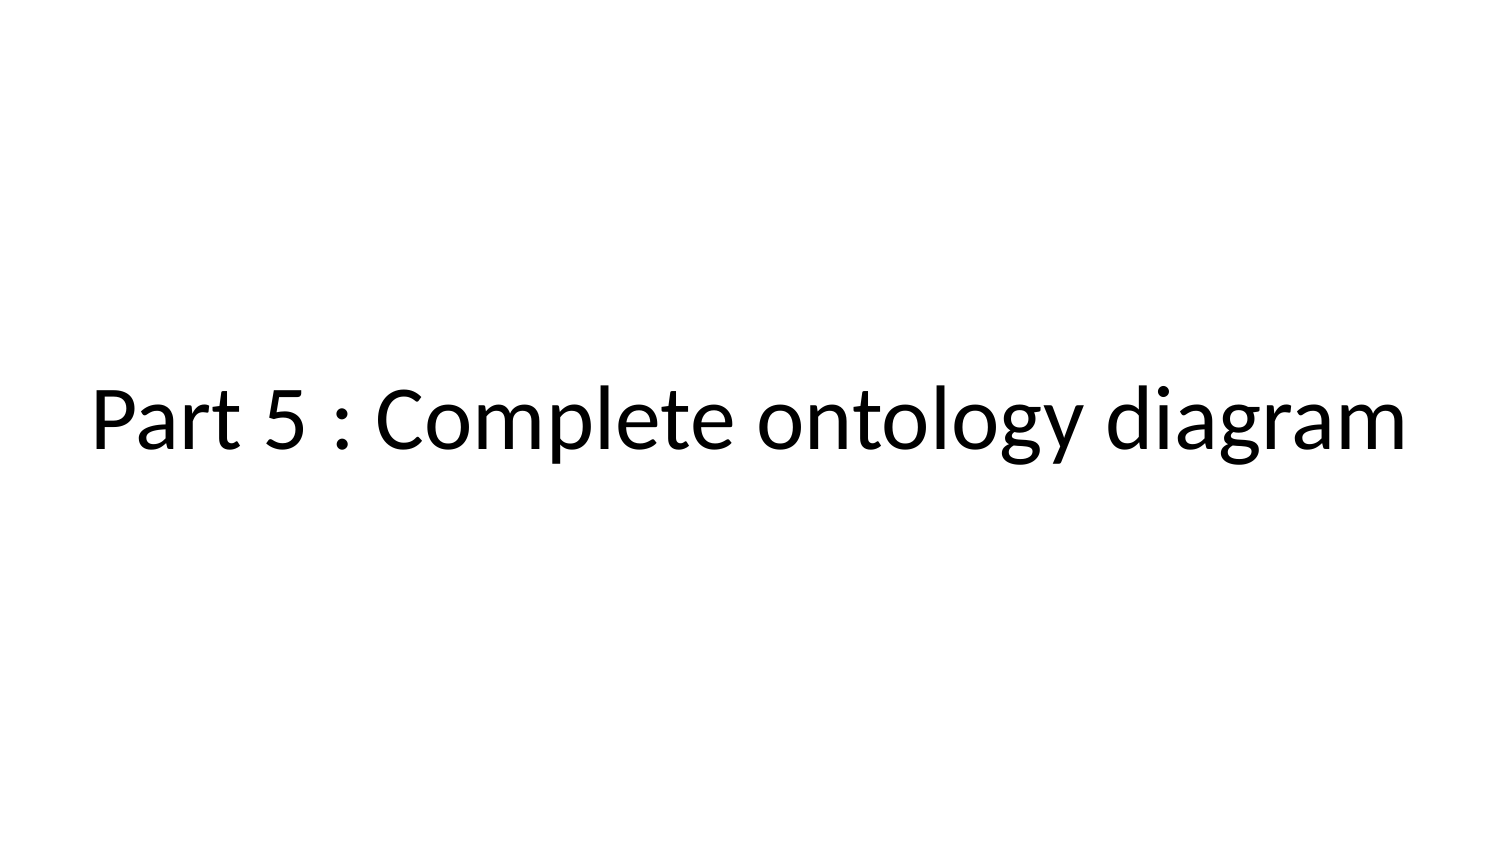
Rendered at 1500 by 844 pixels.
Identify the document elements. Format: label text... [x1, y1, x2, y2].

title Part 5 : Complete ontology diagram [75, 342, 1425, 484]
